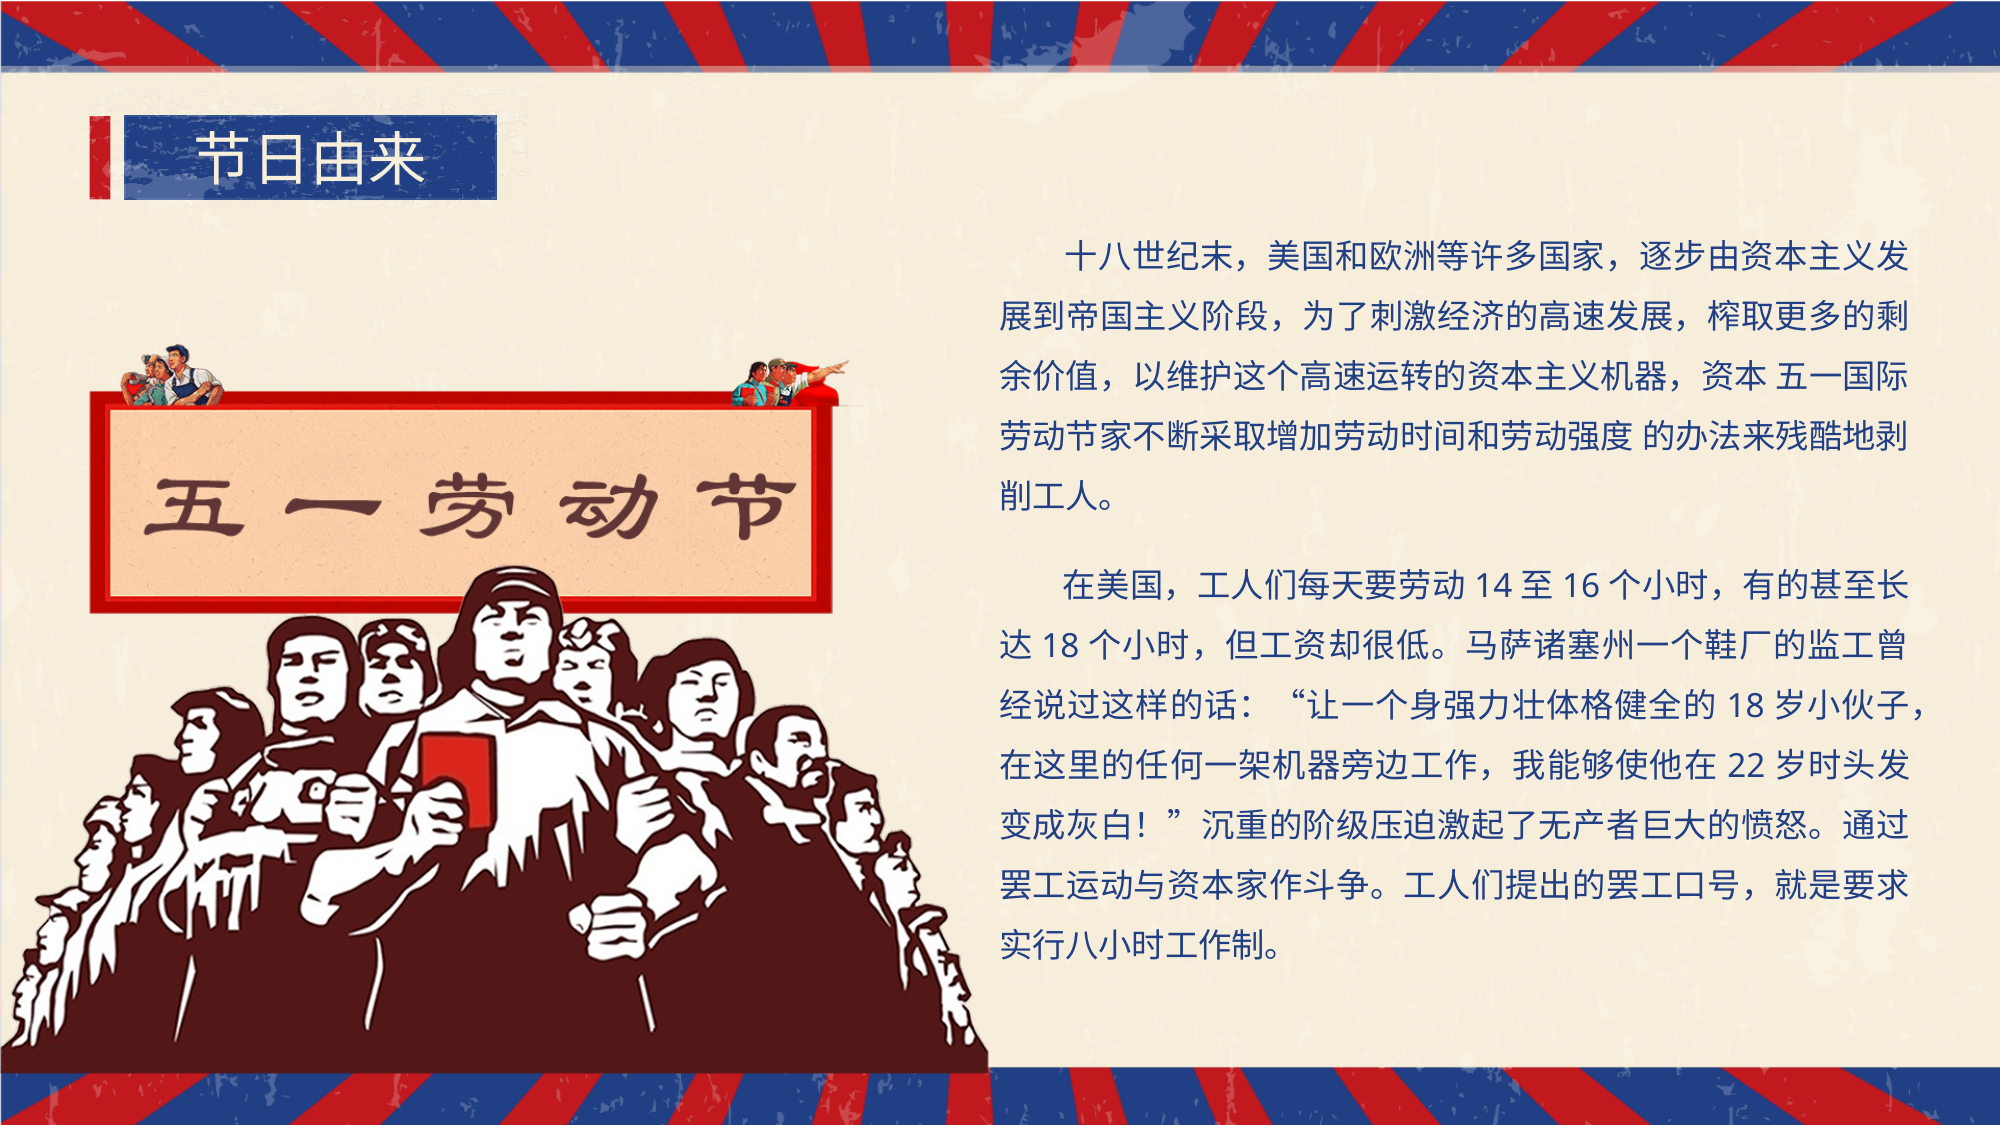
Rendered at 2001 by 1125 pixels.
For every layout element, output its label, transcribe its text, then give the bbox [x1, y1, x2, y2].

text_box 十八世纪末，美国和欧洲等许多国家，逐步由资本主义发展到帝国主义阶段，为了刺激经济的高速发展，榨取更多的剩余价值，以维护这个高速运转的资本主义机器，资本 五一国际劳动节家不断采取增加劳动时间和劳动强度 的办法来残酷地剥削工人。 在美国，工人们每天要劳动14至16个小时，有的甚至长达18个小时，但工资却很低。马萨诸塞州一个鞋厂的监工曾经说过这样的话：“让一个身强力壮体格健全的18岁小伙子，在这里的任何一架机器旁边工作，我能够使他在22岁时头发变成灰白！”沉重的阶级压迫激起了无产者巨大的愤怒。通过罢工运动与资本家作斗争。工人们提出的罢工口号，就是要求实行八小时工作制。 [995, 207, 1926, 1031]
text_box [89, 84, 527, 208]
picture [0, 2, 2000, 1125]
